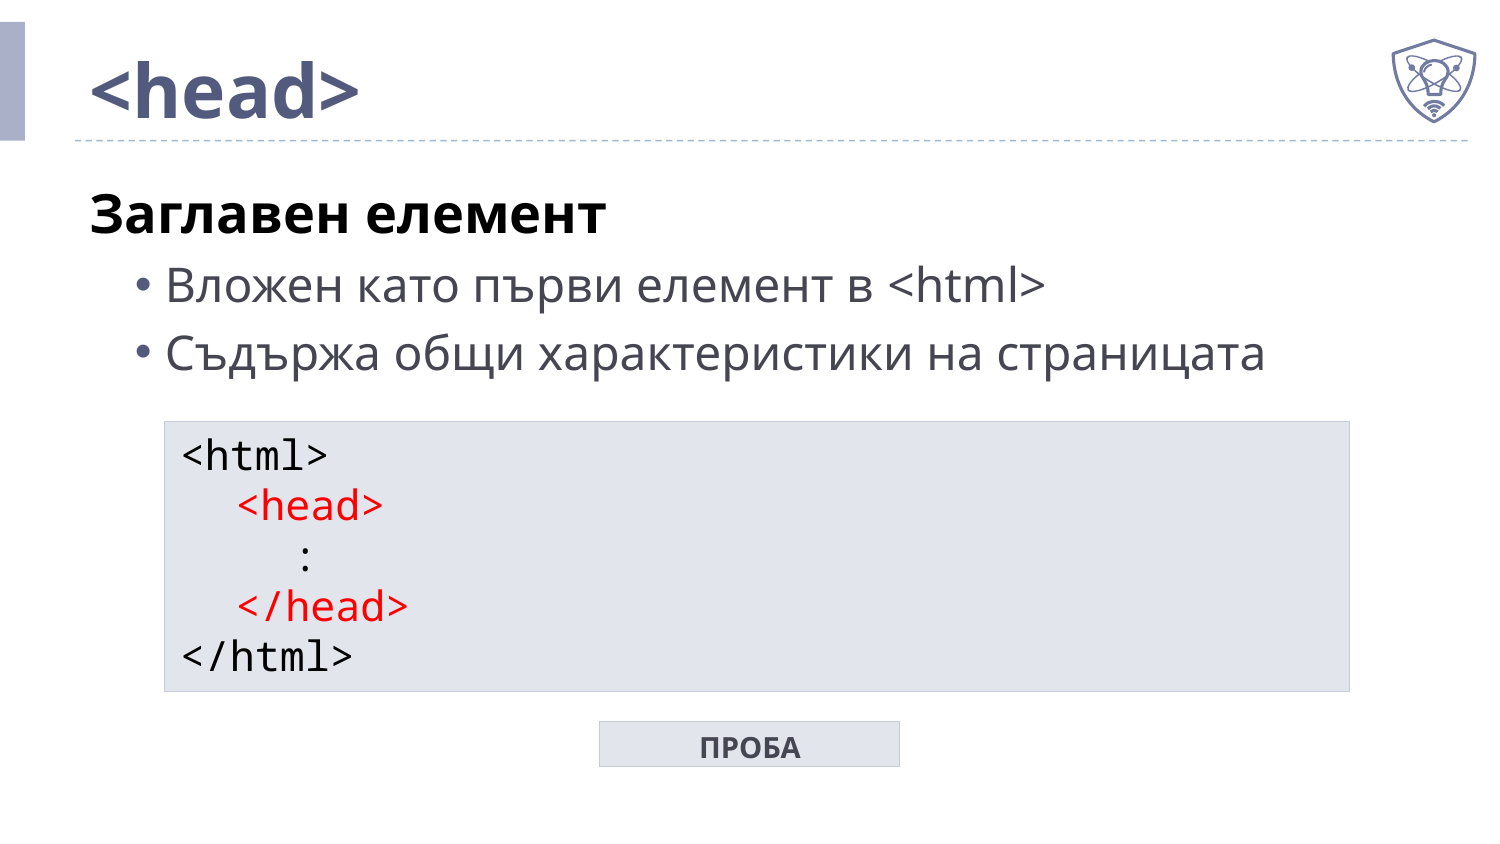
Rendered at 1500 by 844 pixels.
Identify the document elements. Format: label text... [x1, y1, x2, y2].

text_box <html> <head> : </head> </html> [164, 421, 1350, 692]
text_box ПРОБА [599, 721, 900, 767]
title <head> [75, 18, 1475, 141]
list Заглавен елемент Вложен като първи елемент в <html> Съдържа общи характеристики на страницата [75, 171, 1475, 835]
